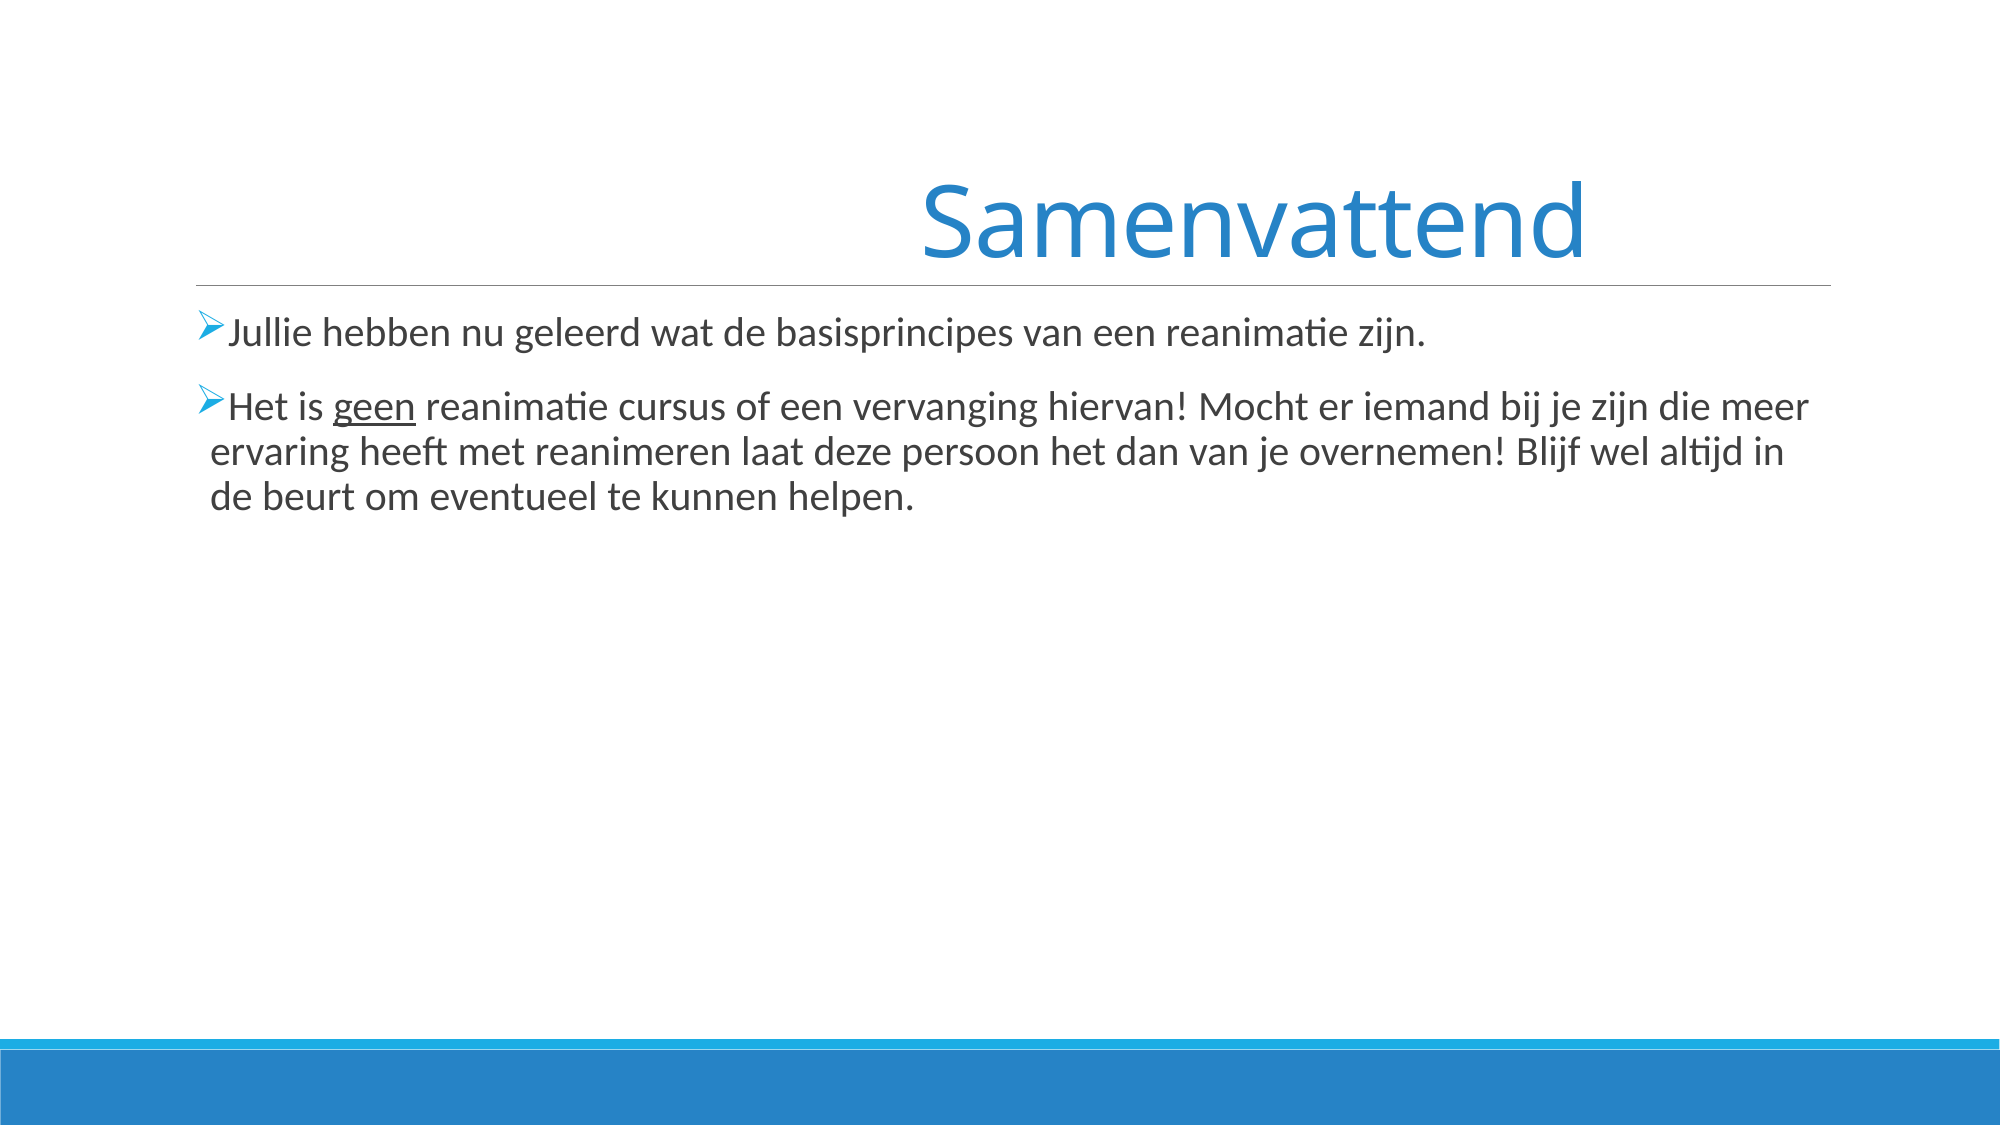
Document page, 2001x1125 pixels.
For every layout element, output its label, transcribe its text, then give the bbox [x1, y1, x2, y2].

list Jullie hebben nu geleerd wat de basisprincipes van een reanimatie zijn. Het is geen reanimatie cursus of een vervanging hiervan! Mocht er iemand bij je zijn die meer ervaring heeft met reanimeren laat deze persoon het dan van je overnemen! Blijf wel altijd in de beurt om eventueel te kunnen helpen. [180, 302, 1830, 963]
title Samenvattend [180, 47, 1830, 285]
